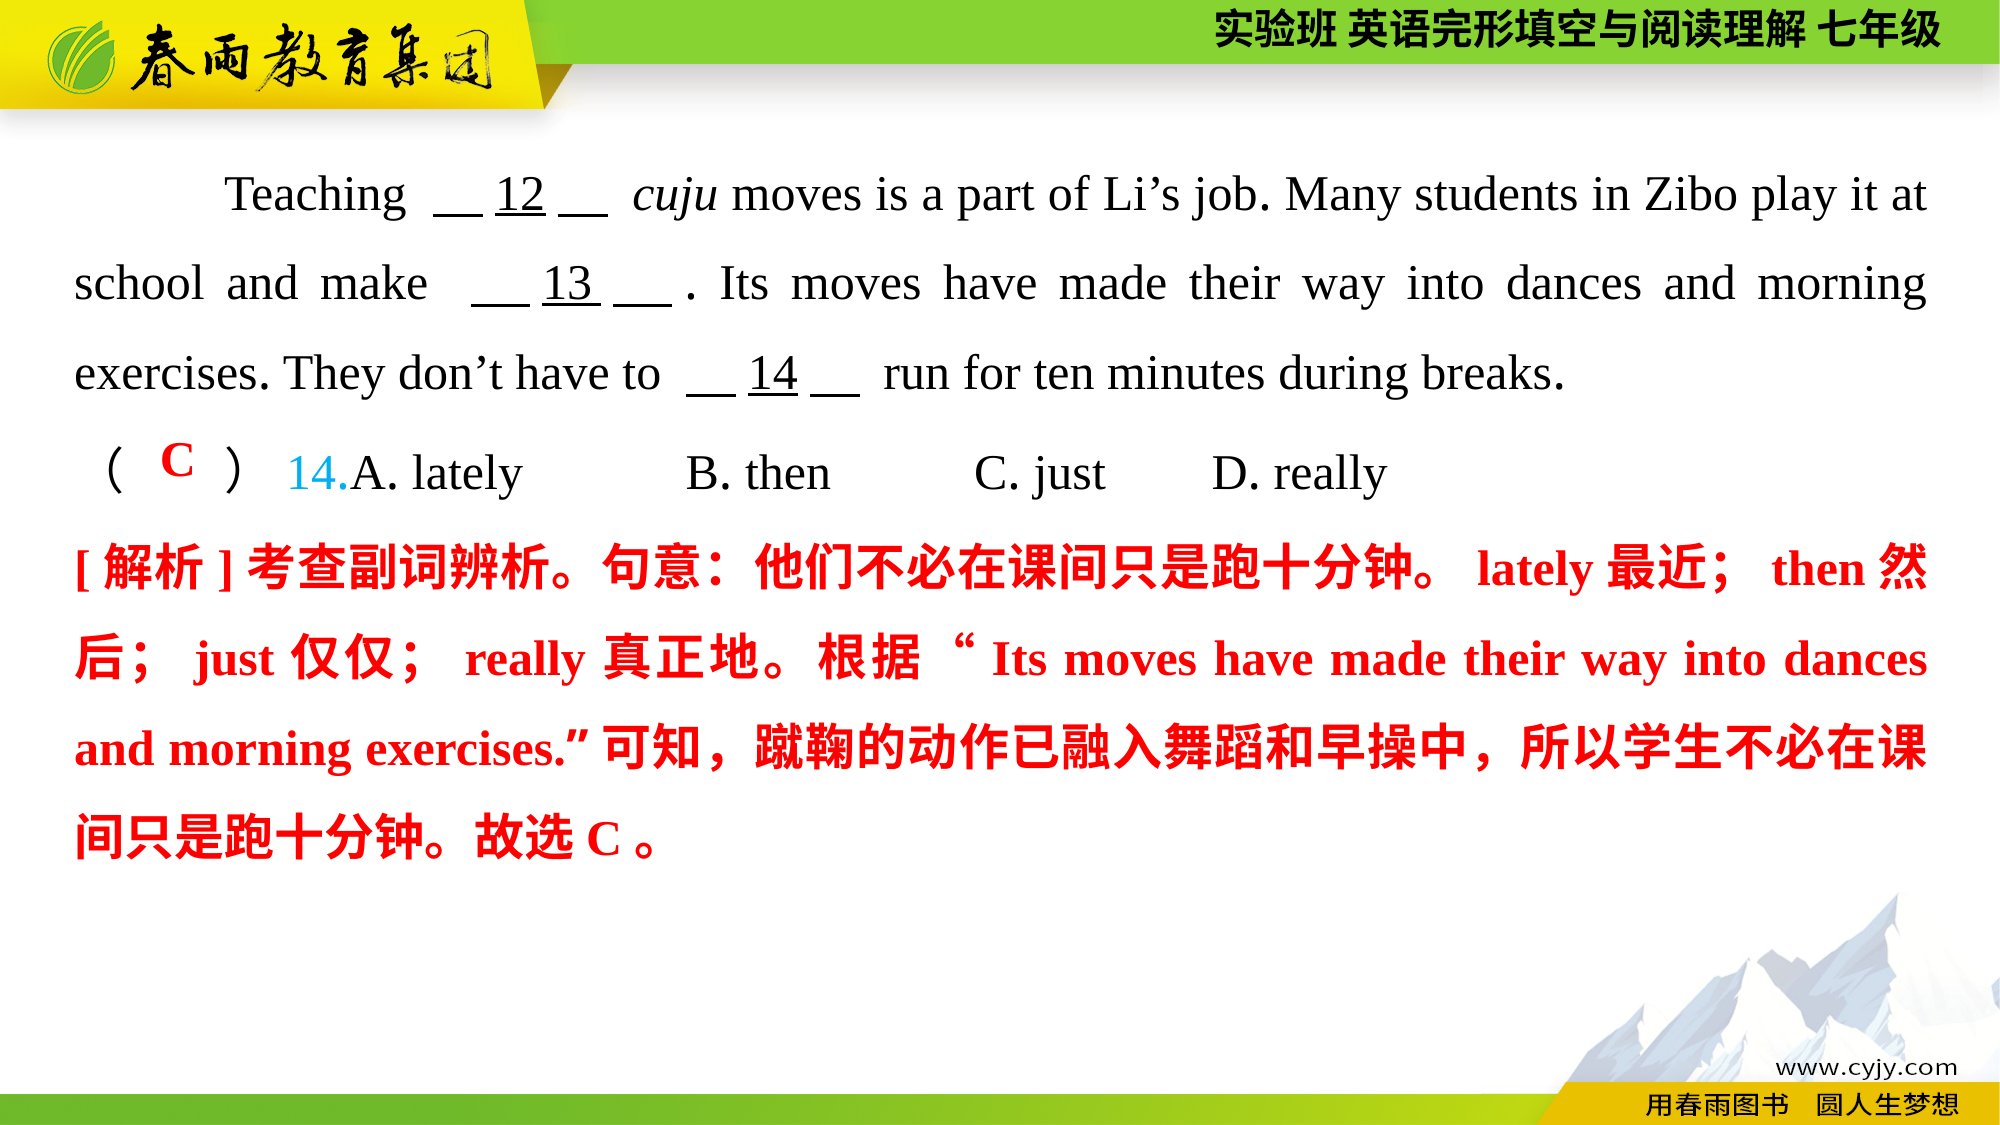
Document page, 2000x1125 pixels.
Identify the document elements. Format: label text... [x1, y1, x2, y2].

picture [0, 0, 2000, 1125]
list Teaching 12 cuju moves is a part of Li’s job. Many students in Zibo play it at school and make 13 . Its moves have made their way into dances and morning exercises. They don’t have to 14 run for ten minutes during breaks. [59, 122, 1944, 399]
text_box [解析]考查副词辨析。句意：他们不必在课间只是跑十分钟。lately最近；then然后；just仅仅；really真正地。根据“Its moves have made their way into dances and morning exercises.”可知，蹴鞠的动作已融入舞蹈和早操中，所以学生不必在课间只是跑十分钟。故选C。 [59, 497, 1944, 873]
text_box C [145, 418, 212, 494]
text_box （ ）14.A. lately B. then C. just D. really [59, 401, 1944, 497]
